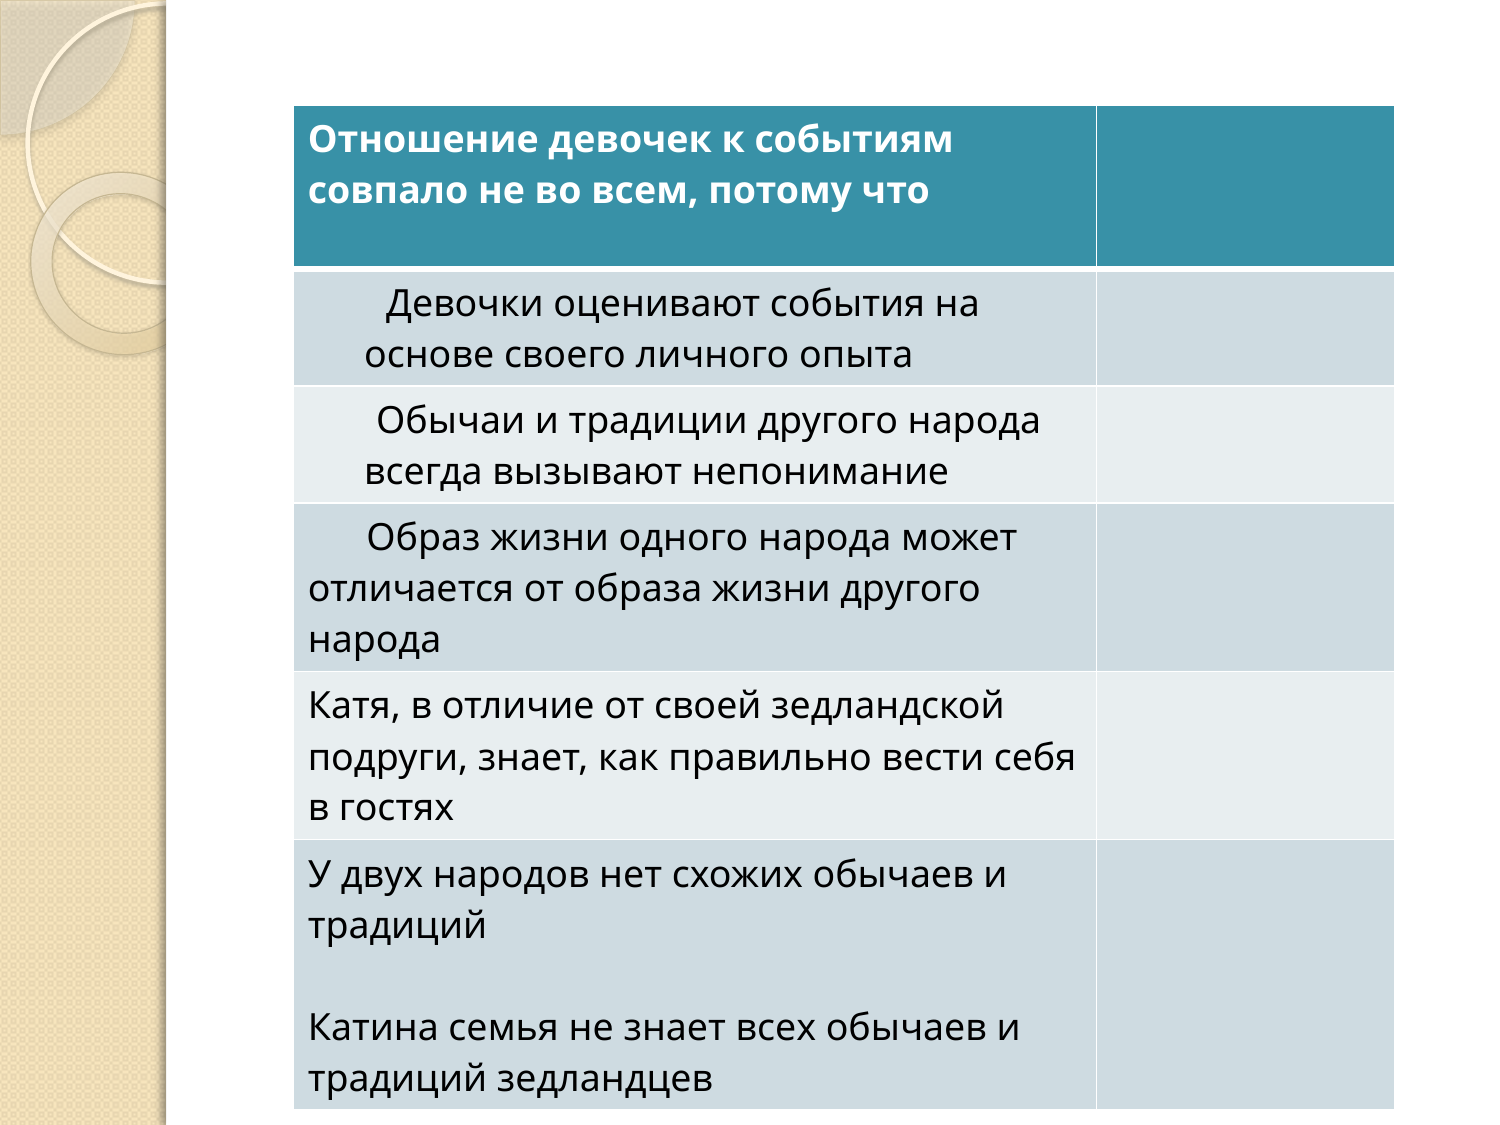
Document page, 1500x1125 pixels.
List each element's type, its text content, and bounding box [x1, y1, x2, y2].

table_header Отношение девочек к событиям совпало не во всем, потому что [294, 106, 1096, 266]
table_cell Образ жизни одного народа может отличается от образа жизни другого народа [294, 504, 1096, 671]
table_cell [1097, 272, 1394, 385]
table_cell У двух народов нет схожих обычаев и традиций Катина семья не знает всех обычаев и традиций зедландцев [294, 840, 1096, 1109]
table_cell Катя, в отличие от своей зедландской подруги, знает, как правильно вести себя в гостях [294, 672, 1096, 839]
table_cell [1097, 504, 1394, 671]
table_cell Обычаи и традиции другого народа всегда вызывают непонимание [294, 387, 1096, 502]
table_cell [1097, 672, 1394, 839]
table_cell Девочки оценивают события на основе своего личного опыта [294, 272, 1096, 385]
table_cell [1097, 387, 1394, 502]
table_cell [1097, 840, 1394, 1109]
table_header [1097, 106, 1394, 266]
